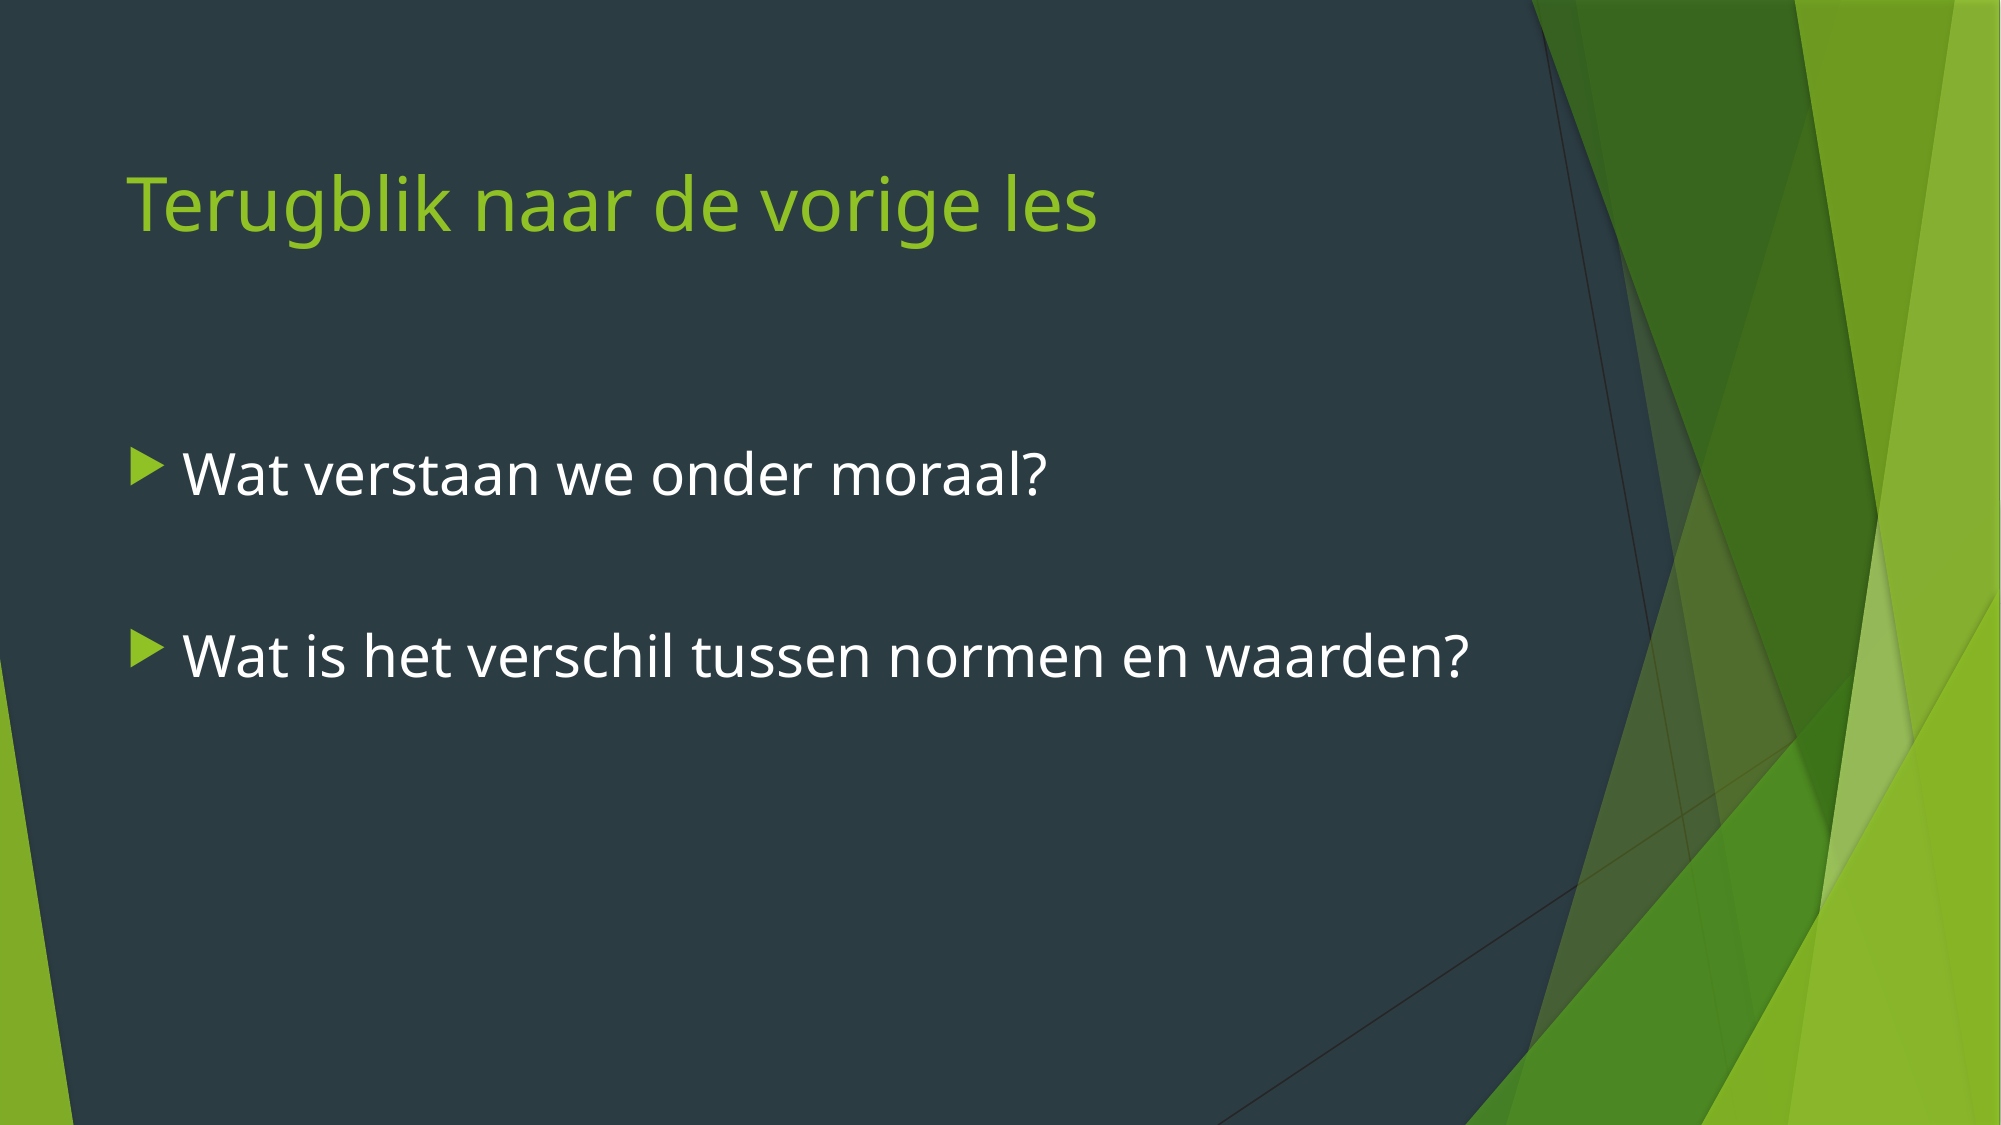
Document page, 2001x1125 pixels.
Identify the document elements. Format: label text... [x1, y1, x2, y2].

title Terugblik naar de vorige les [111, 148, 1522, 339]
list Wat verstaan we onder moraal? Wat is het verschil tussen normen en waarden? [111, 339, 1522, 977]
